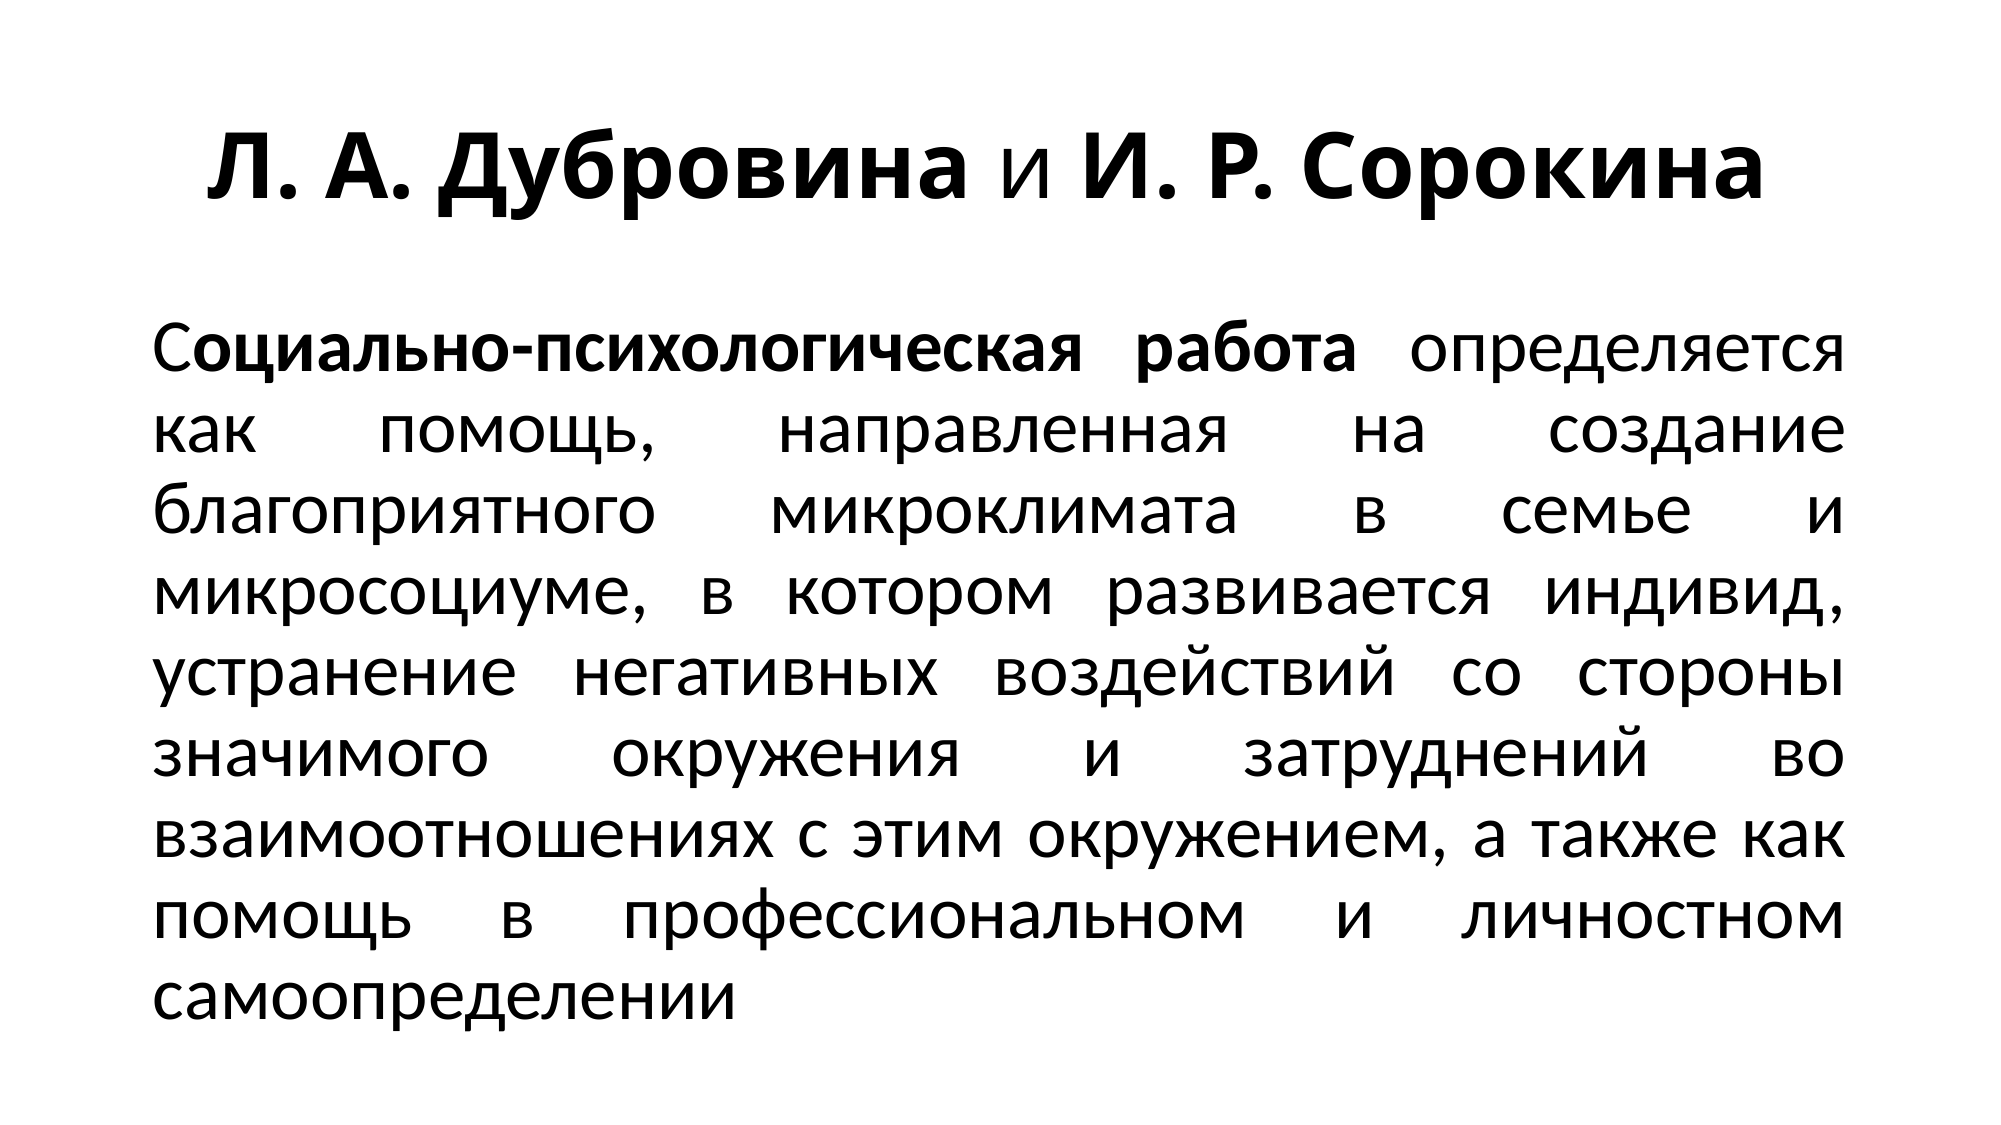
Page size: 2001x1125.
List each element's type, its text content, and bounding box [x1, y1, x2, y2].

list Социально-психологическая работа определяется как помощь, направленная на создание благоприятного микроклимата в семье и микросоциуме, в котором развивается индивид, устранение негативных воздействий со стороны значимого окружения и затруднений во взаимоотношениях с этим окружением, а также как помощь в профессиональном и личностном самоопределении [137, 299, 1863, 1014]
title Л. А. Дубровина и И. Р. Сорокина [137, 59, 1863, 278]
